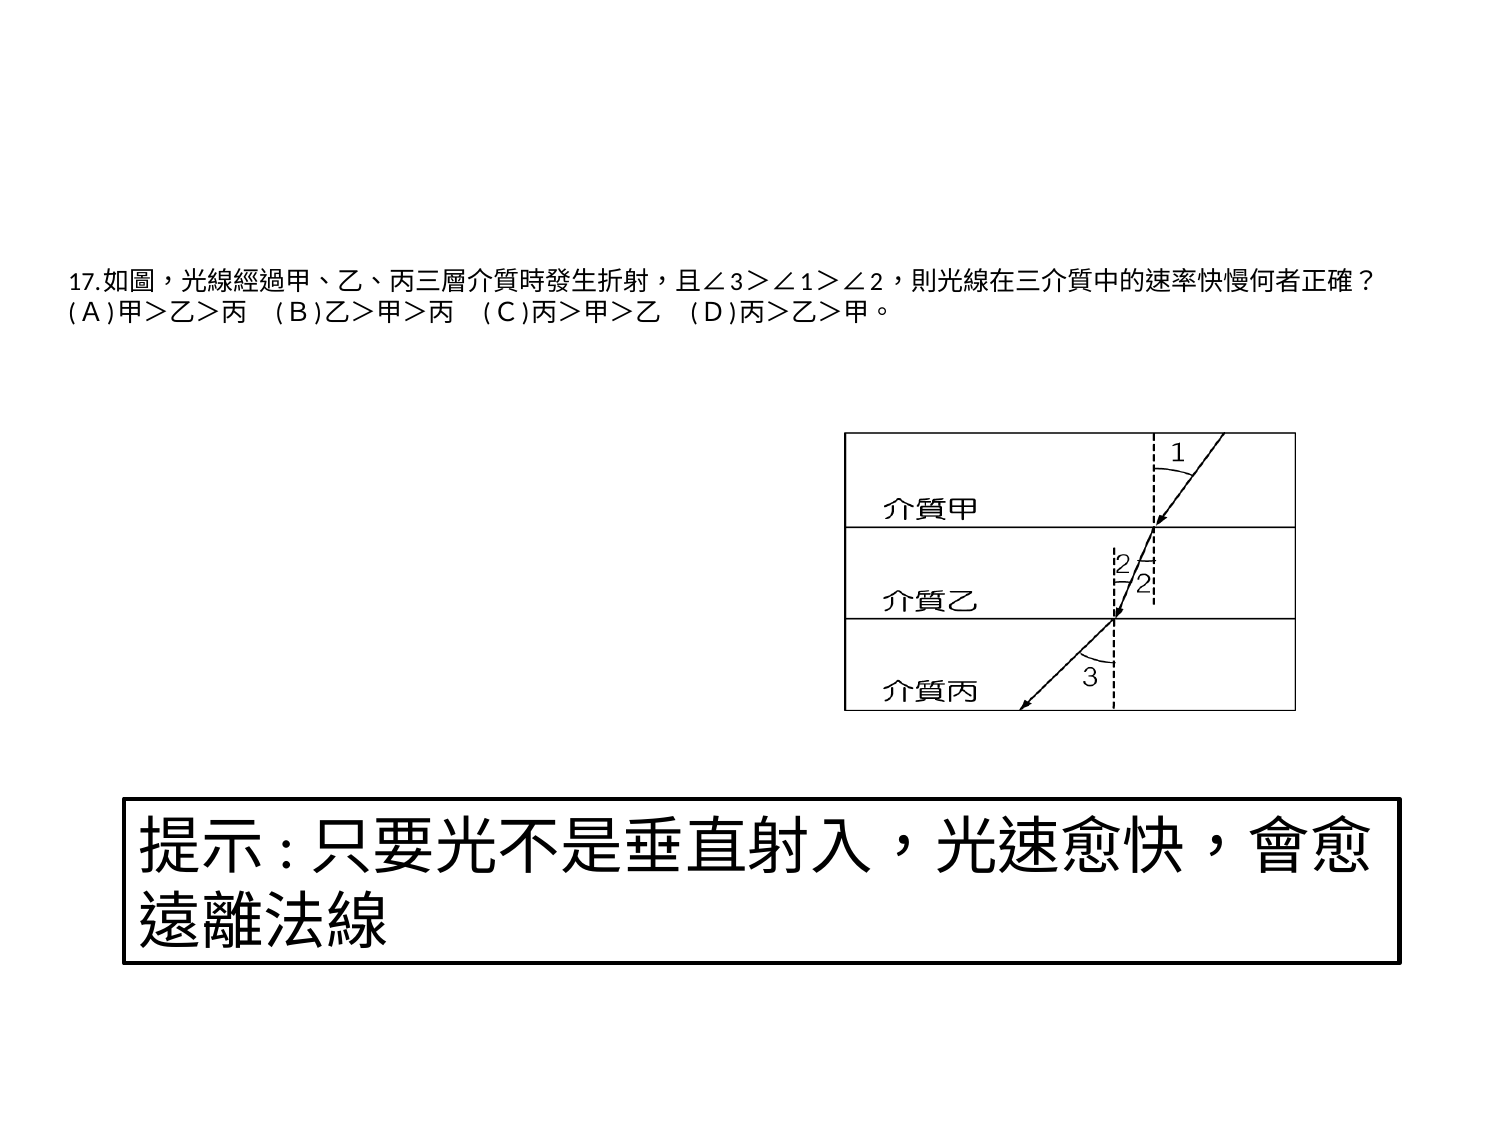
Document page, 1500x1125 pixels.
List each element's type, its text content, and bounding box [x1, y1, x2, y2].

text_box 提示:只要光不是垂直射入，光速愈快，會愈遠離法線 [122, 797, 1402, 965]
title 17.如圖，光線經過甲、乙、丙三層介質時發生折射，且∠3＞∠1＞∠2，則光線在三介質中的速率快慢何者正確？ (Ａ)甲＞乙＞丙 (Ｂ)乙＞甲＞丙 (Ｃ)丙＞甲＞乙 (Ｄ)丙＞乙＞甲。 [53, 243, 1404, 431]
picture [844, 432, 1297, 711]
